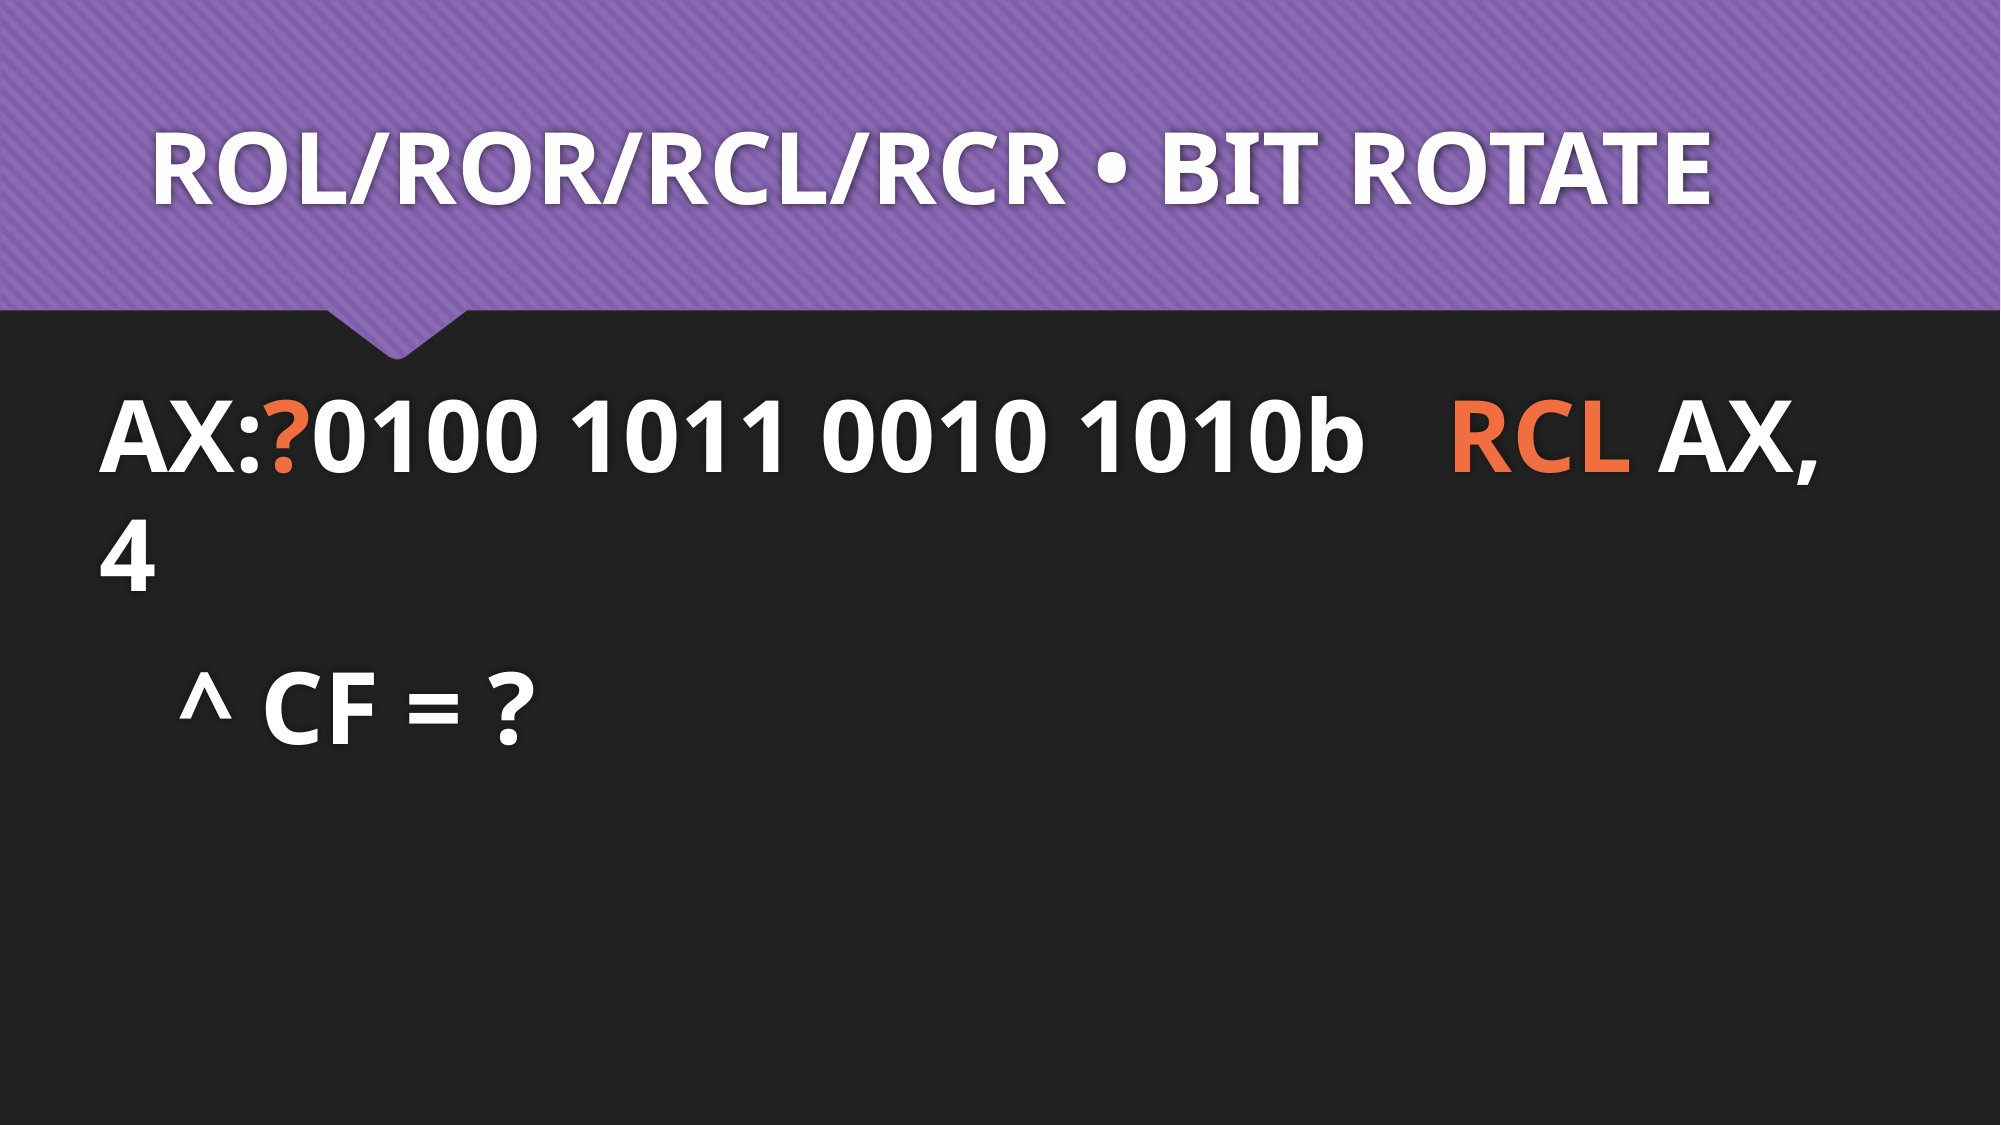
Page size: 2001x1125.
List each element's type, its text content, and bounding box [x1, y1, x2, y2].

list AX:?0100 1011 0010 1010b RCL AX, 4 ^ CF = ? [84, 364, 1919, 1060]
title ROL/ROR/RCL/RCR • BIT ROTATE [132, 73, 1868, 233]
